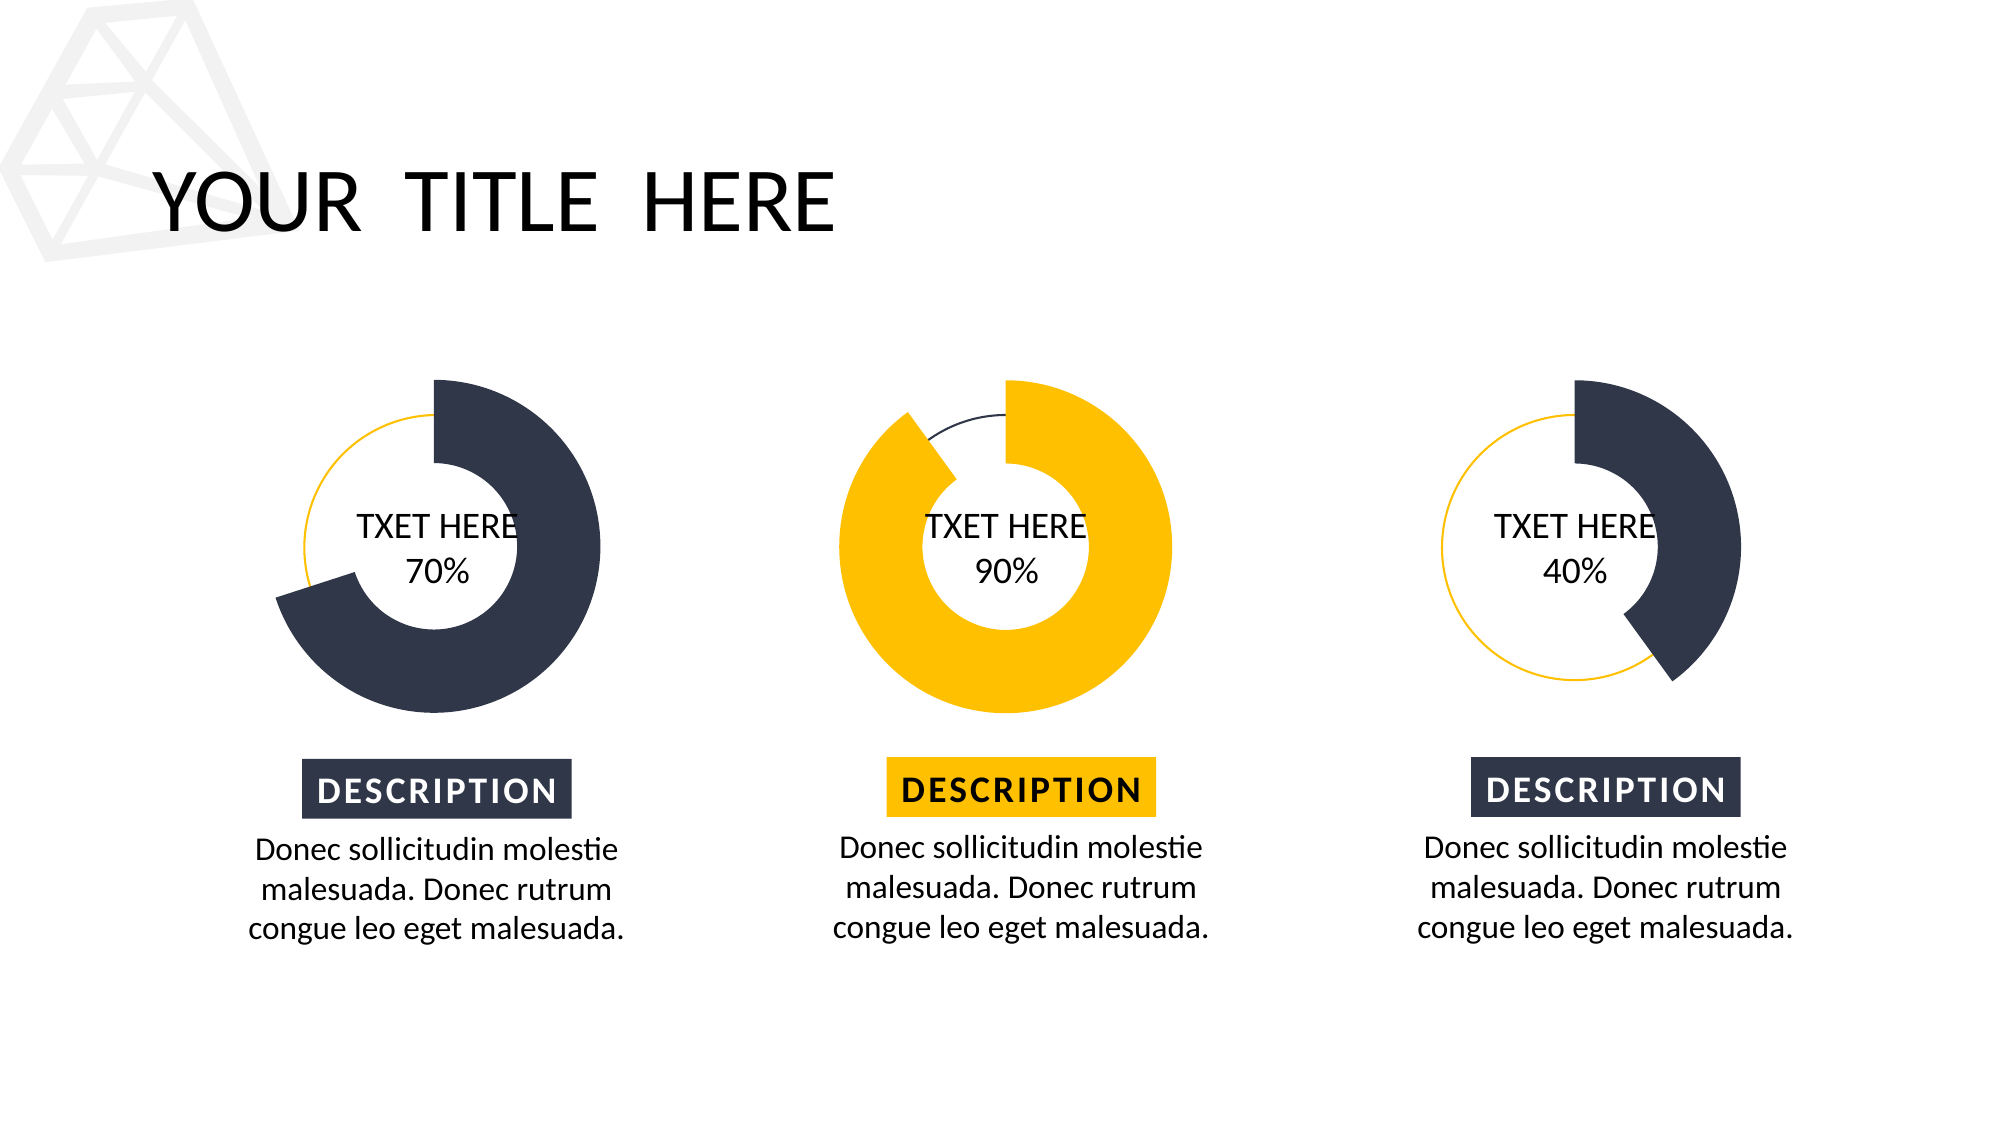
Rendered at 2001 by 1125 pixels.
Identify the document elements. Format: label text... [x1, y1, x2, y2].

text_box Donec sollicitudin molestie malesuada. Donec rutrum congue leo eget malesuada. [232, 819, 641, 954]
text_box Donec sollicitudin molestie malesuada. Donec rutrum congue leo eget malesuada. [1402, 817, 1810, 953]
chart [146, 372, 1863, 721]
title YOUR TITLE HERE [137, 59, 1863, 259]
text_box DESCRIPTION [302, 758, 572, 819]
text_box Donec sollicitudin molestie malesuada. Donec rutrum congue leo eget malesuada. [817, 817, 1226, 953]
text_box DESCRIPTION [886, 757, 1157, 817]
text_box DESCRIPTION [1471, 757, 1741, 817]
